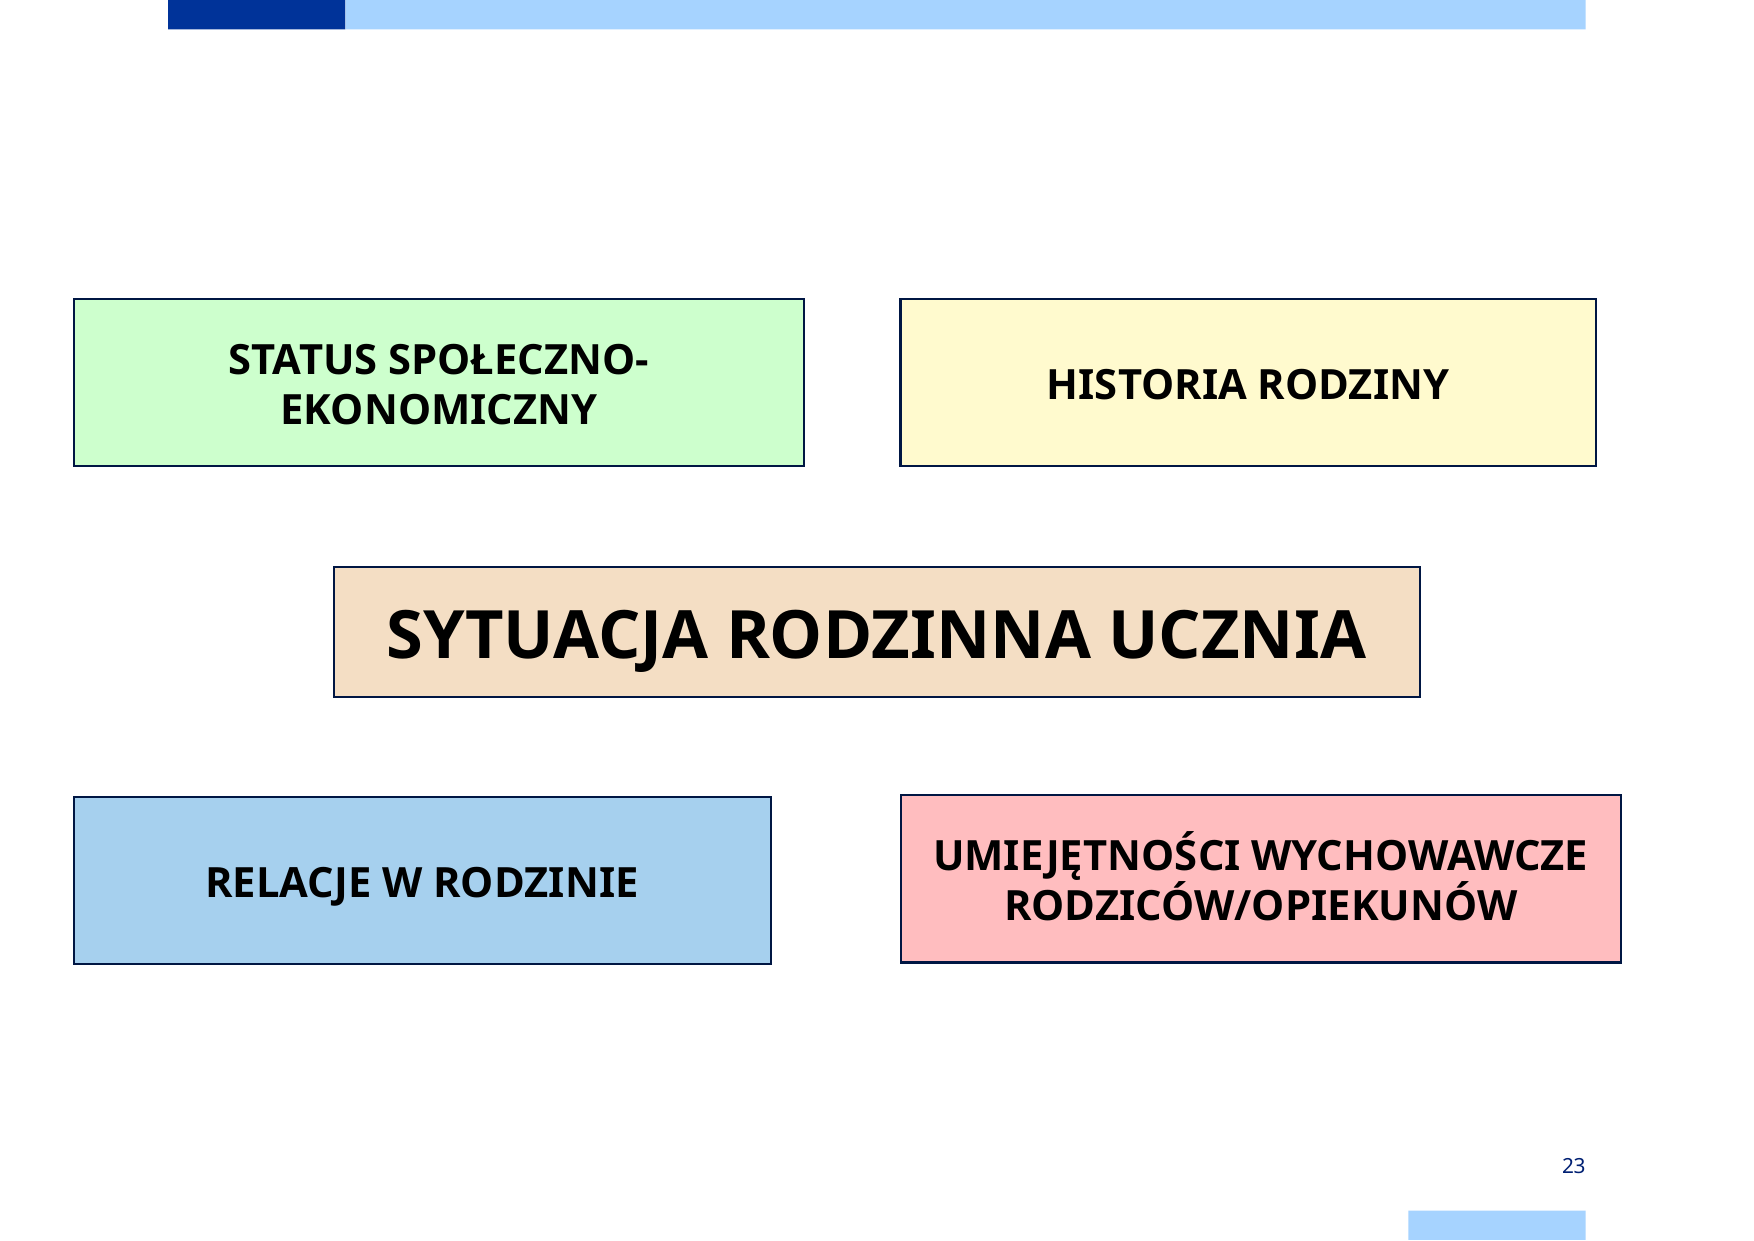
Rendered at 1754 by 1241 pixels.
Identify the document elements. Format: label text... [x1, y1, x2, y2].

text_box STATUS SPOŁECZNO- EKONOMICZNY [73, 298, 805, 467]
text_box SYTUACJA RODZINNA UCZNIA [333, 566, 1421, 698]
text_box UMIEJĘTNOŚCI WYCHOWAWCZE RODZICÓW/OPIEKUNÓW [900, 794, 1622, 964]
slide_number 23 [1408, 1151, 1586, 1182]
text_box RELACJE W RODZINIE [73, 796, 772, 965]
text_box HISTORIA RODZINY [899, 298, 1597, 467]
